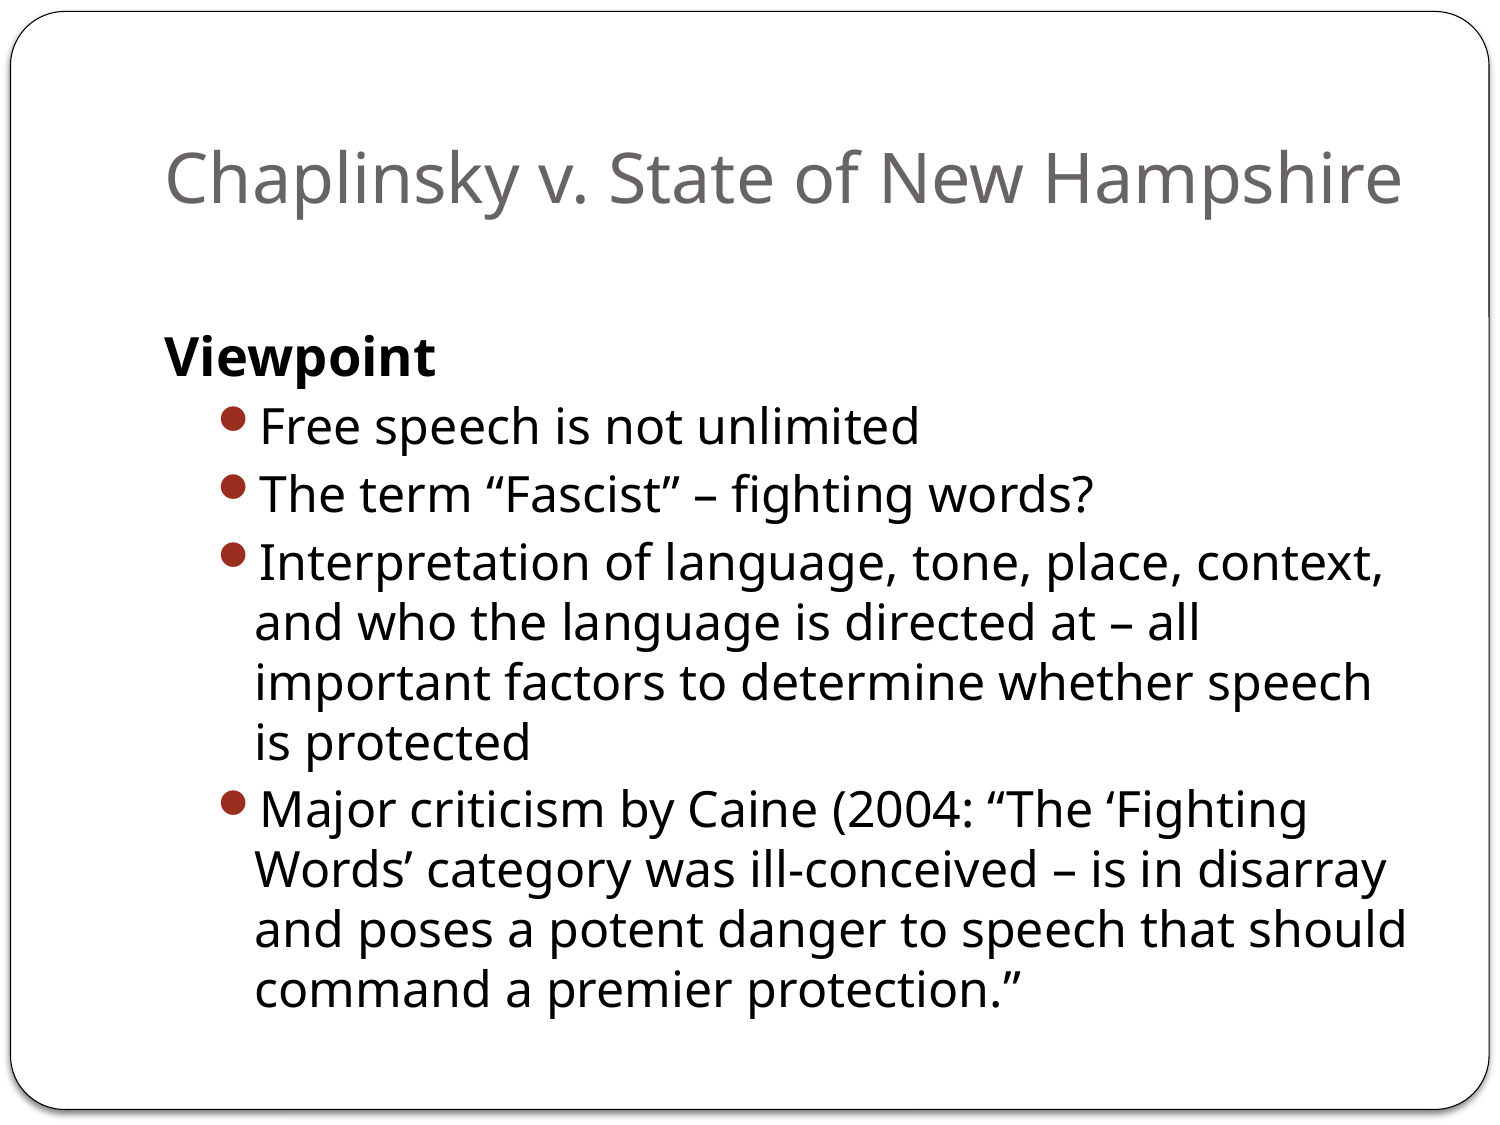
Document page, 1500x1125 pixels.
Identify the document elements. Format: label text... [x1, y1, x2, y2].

title Chaplinsky v. State of New Hampshire [150, 45, 1425, 233]
list Viewpoint Free speech is not unlimited The term “Fascist” – fighting words? Interpretation of language, tone, place, context, and who the language is directed at – all important factors to determine whether speech is protected Major criticism by Caine (2004: “The ‘Fighting Words’ category was ill-conceived – is in disarray and poses a potent danger to speech that should command a premier protection.” [150, 237, 1425, 988]
